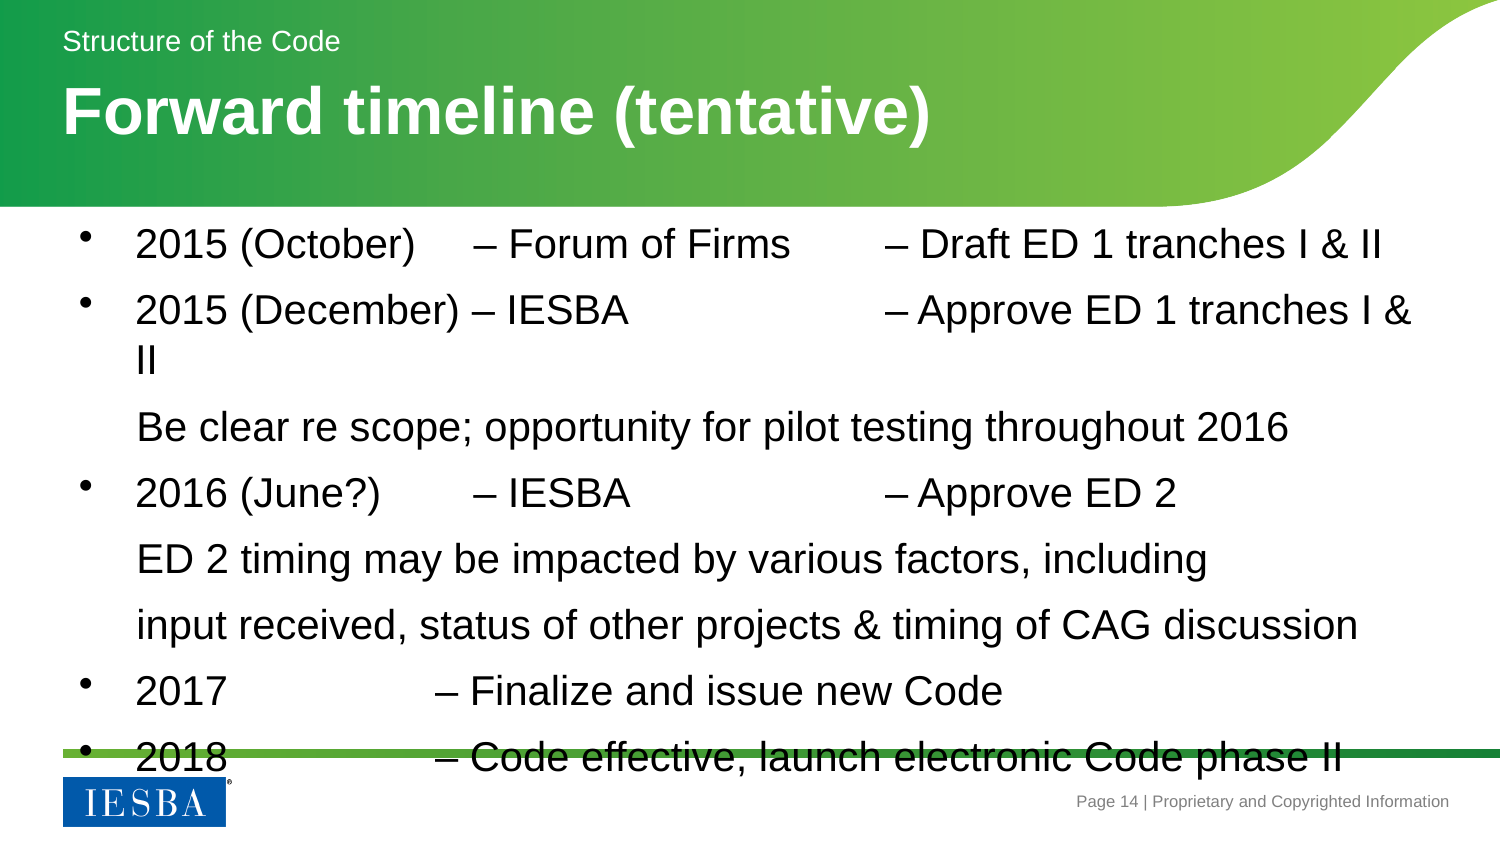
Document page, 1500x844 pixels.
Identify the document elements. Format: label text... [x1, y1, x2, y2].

title Forward timeline (tentative) [62, 75, 1300, 141]
subtitle Structure of the Code [62, 22, 638, 60]
picture [63, 777, 232, 827]
picture [0, 0, 1500, 207]
list 2015 (October) – Forum of Firms – Draft ED 1 tranches I & II 2015 (December) – IESBA – Approve ED 1 tranches I & II Be clear re scope; opportunity for pilot testing throughout 2016 2016 (June?) – IESBA – Approve ED 2 ED 2 timing may be impacted by various factors, including input received, status of other projects & timing of CAG discussion 2017 – Finalize and issue new Code 2018 – Code effective, launch electronic Code phase II [63, 209, 1439, 725]
